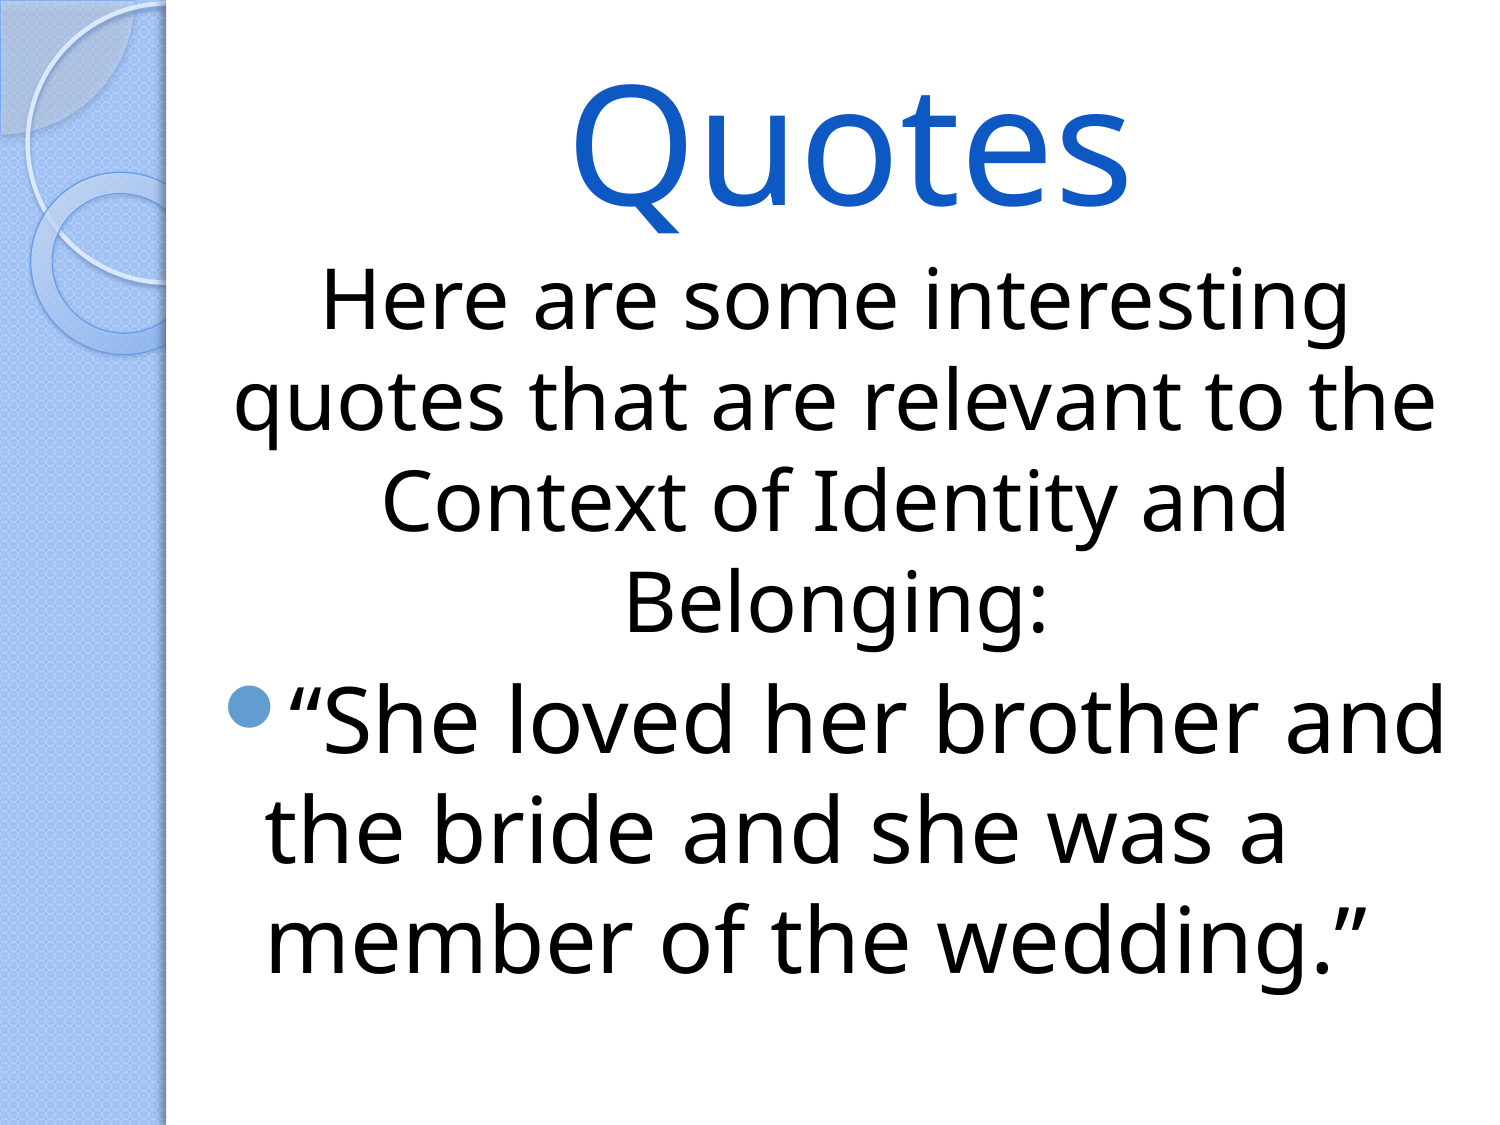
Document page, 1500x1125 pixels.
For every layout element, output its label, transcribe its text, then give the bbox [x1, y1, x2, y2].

title Quotes [235, 45, 1466, 233]
list Here are some interesting quotes that are relevant to the Context of Identity and Belonging: “She loved her brother and the bride and she was a member of the wedding.” [194, 237, 1466, 1025]
